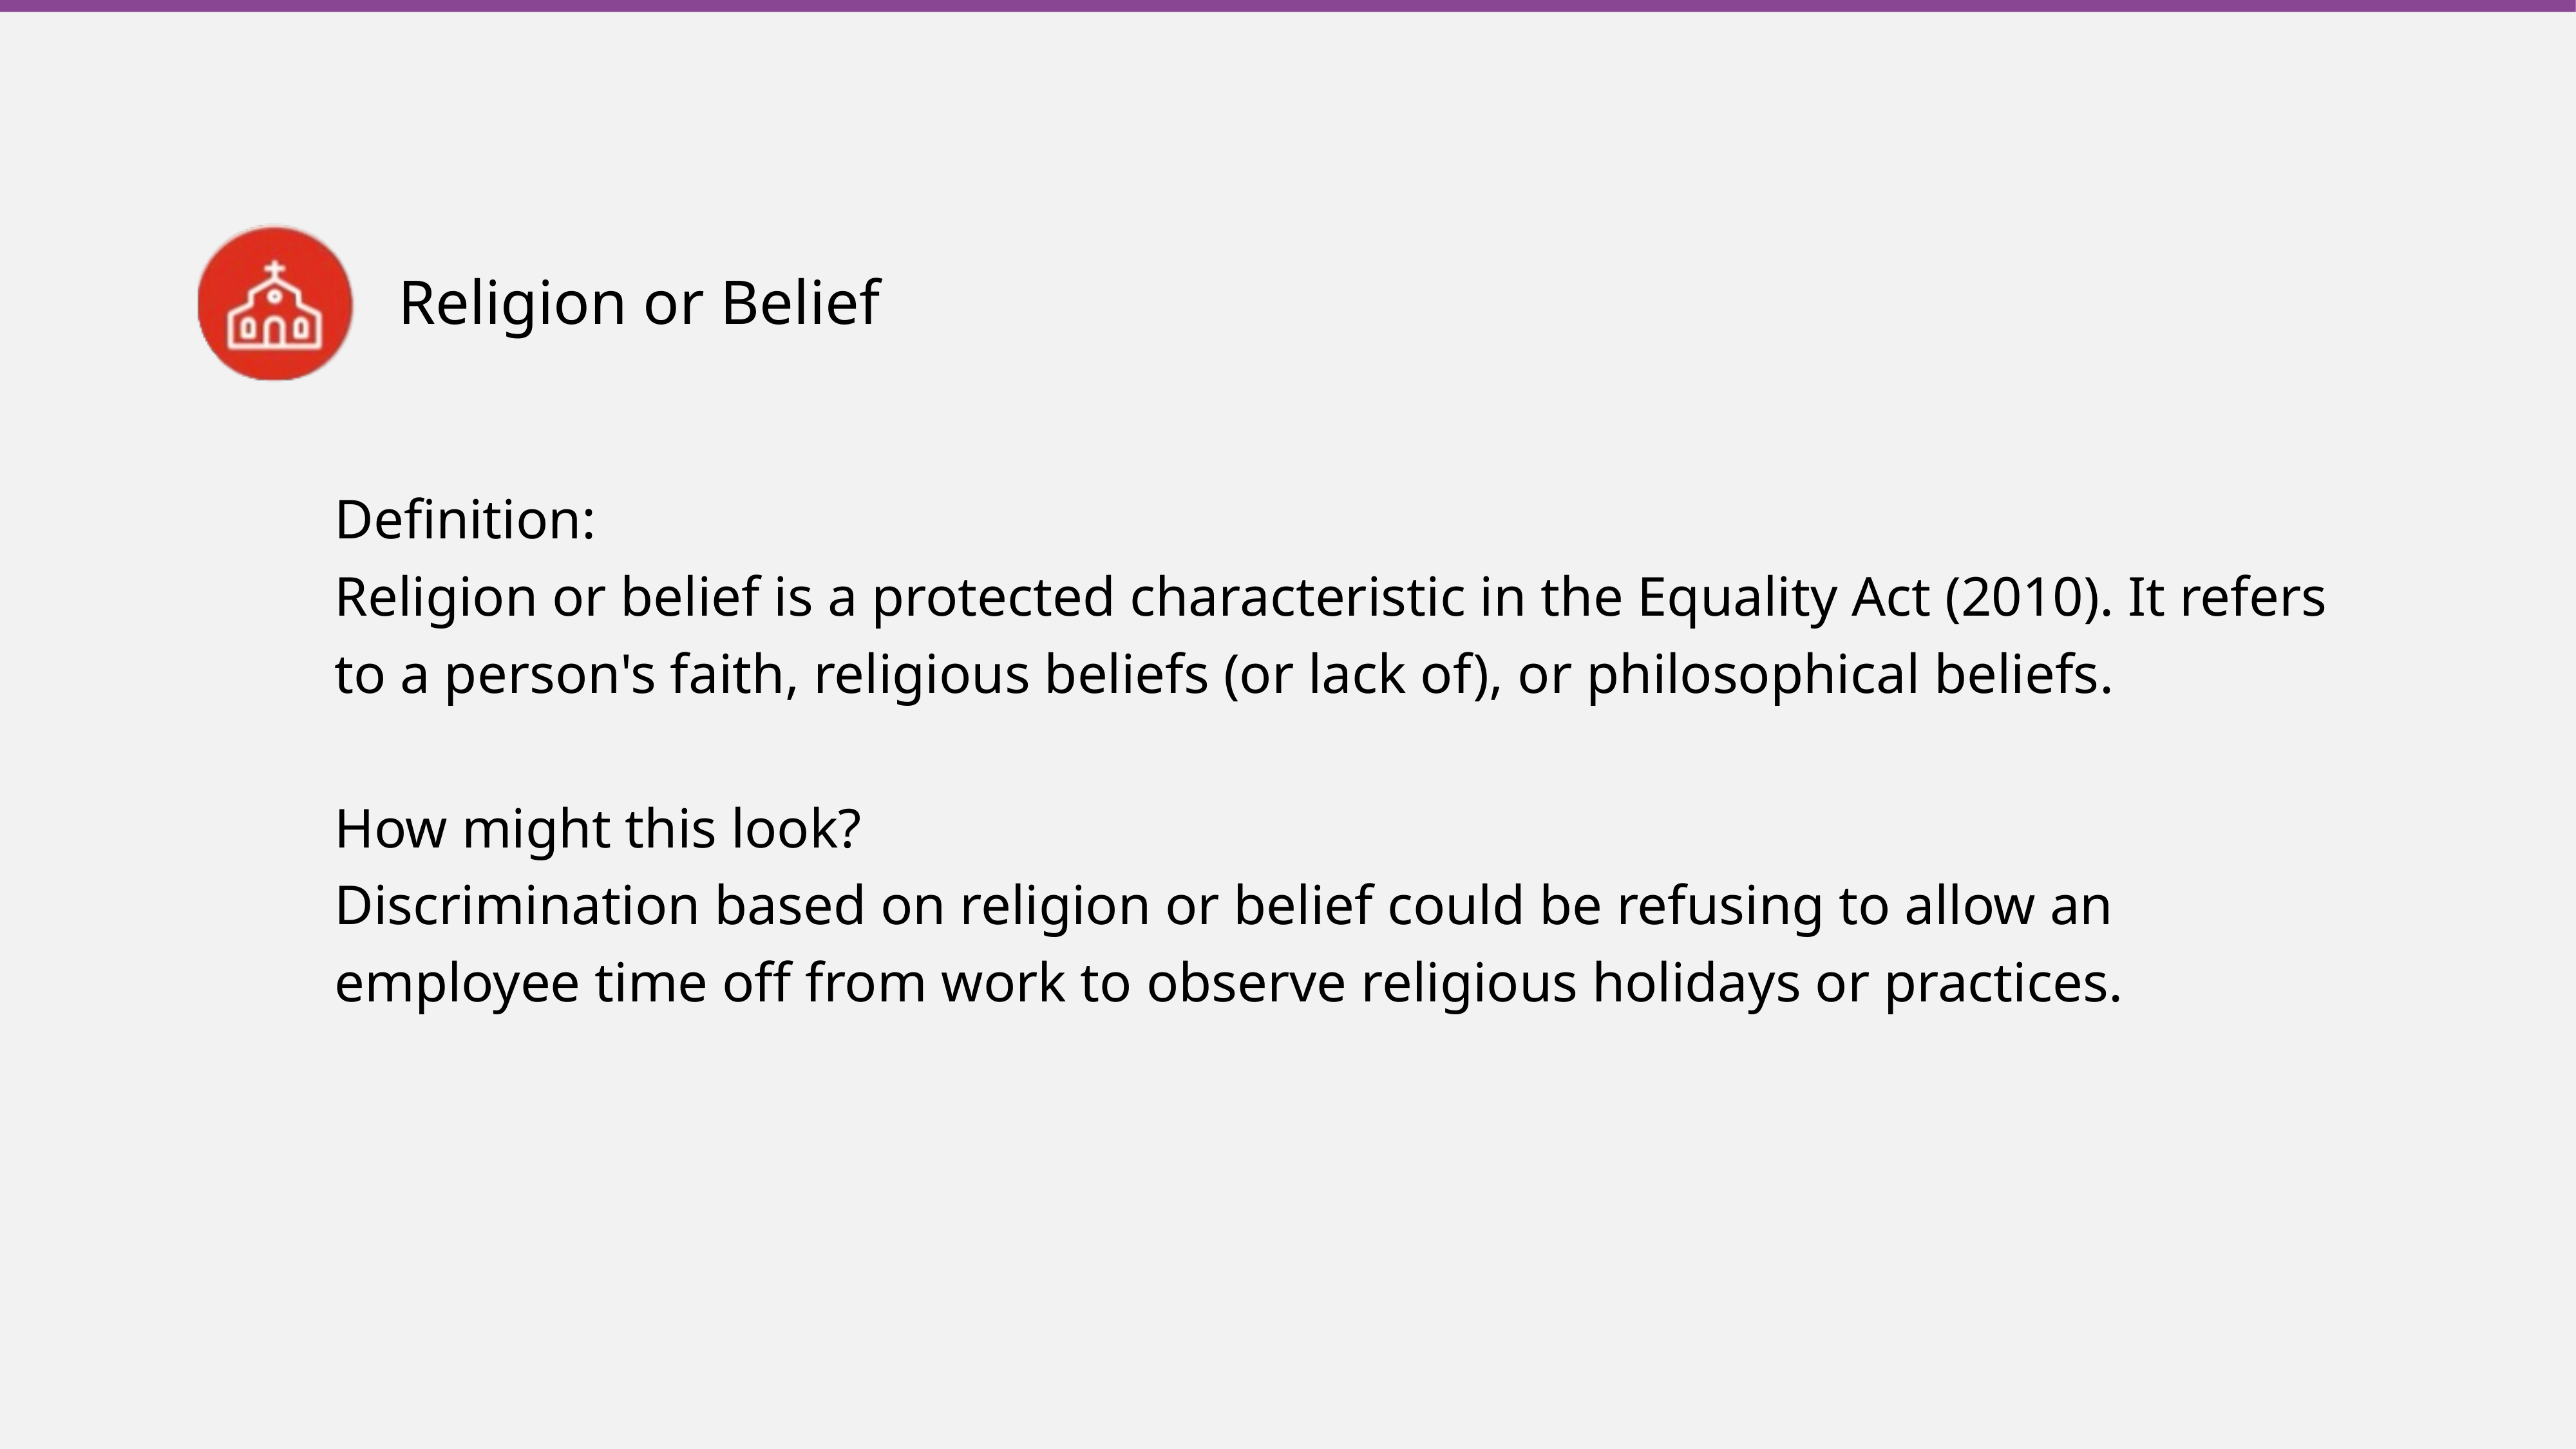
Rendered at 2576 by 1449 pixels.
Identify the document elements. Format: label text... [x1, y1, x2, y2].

text_box Religion or Belief [392, 266, 886, 343]
text_box Definition: Religion or belief is a protected characteristic in the Equality Act (2010). It refers to a person's faith, religious beliefs (or lack of), or philosophical beliefs. How might this look? Discrimination based on religion or belief could be refusing to allow an employee time off from work to observe religious holidays or practices. [329, 466, 2353, 1157]
picture [0, 0, 2576, 1449]
